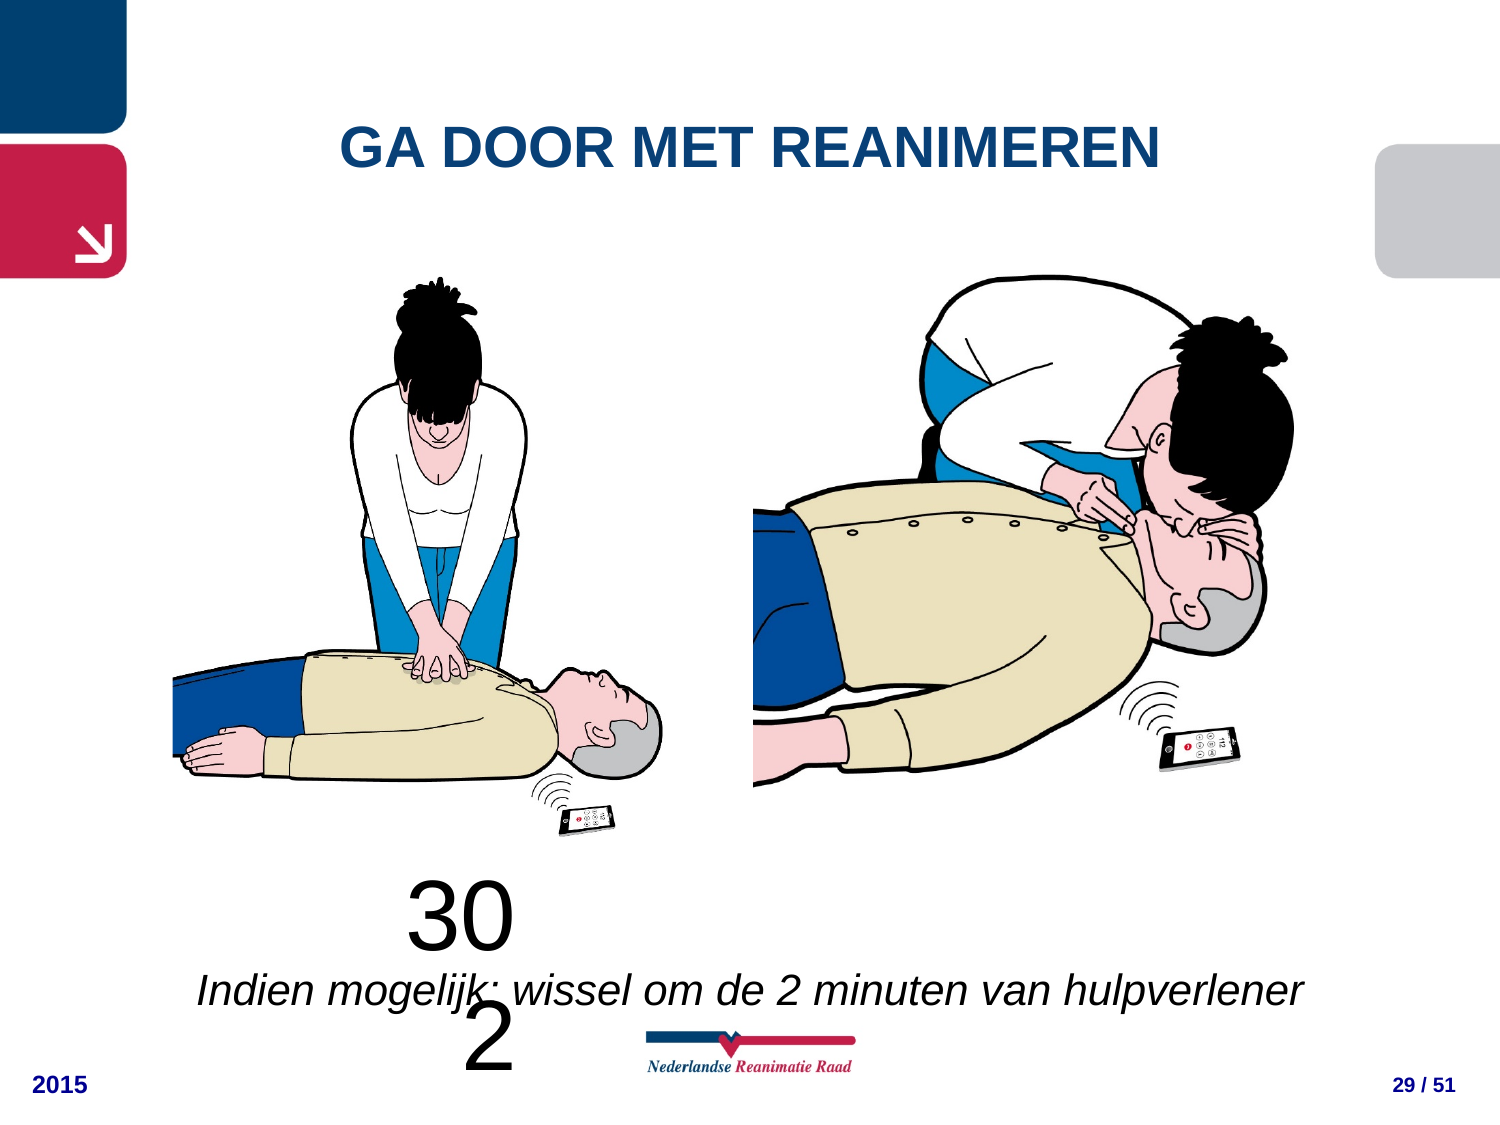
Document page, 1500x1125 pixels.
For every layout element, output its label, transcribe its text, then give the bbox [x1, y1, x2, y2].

text_box GA DOOR MET REANIMEREN [33, 101, 1468, 177]
list 30 2 [390, 843, 1112, 953]
picture [0, 0, 1500, 1125]
text_box Indien mogelijk: wissel om de 2 minuten van hulpverlener [52, 953, 1449, 1022]
